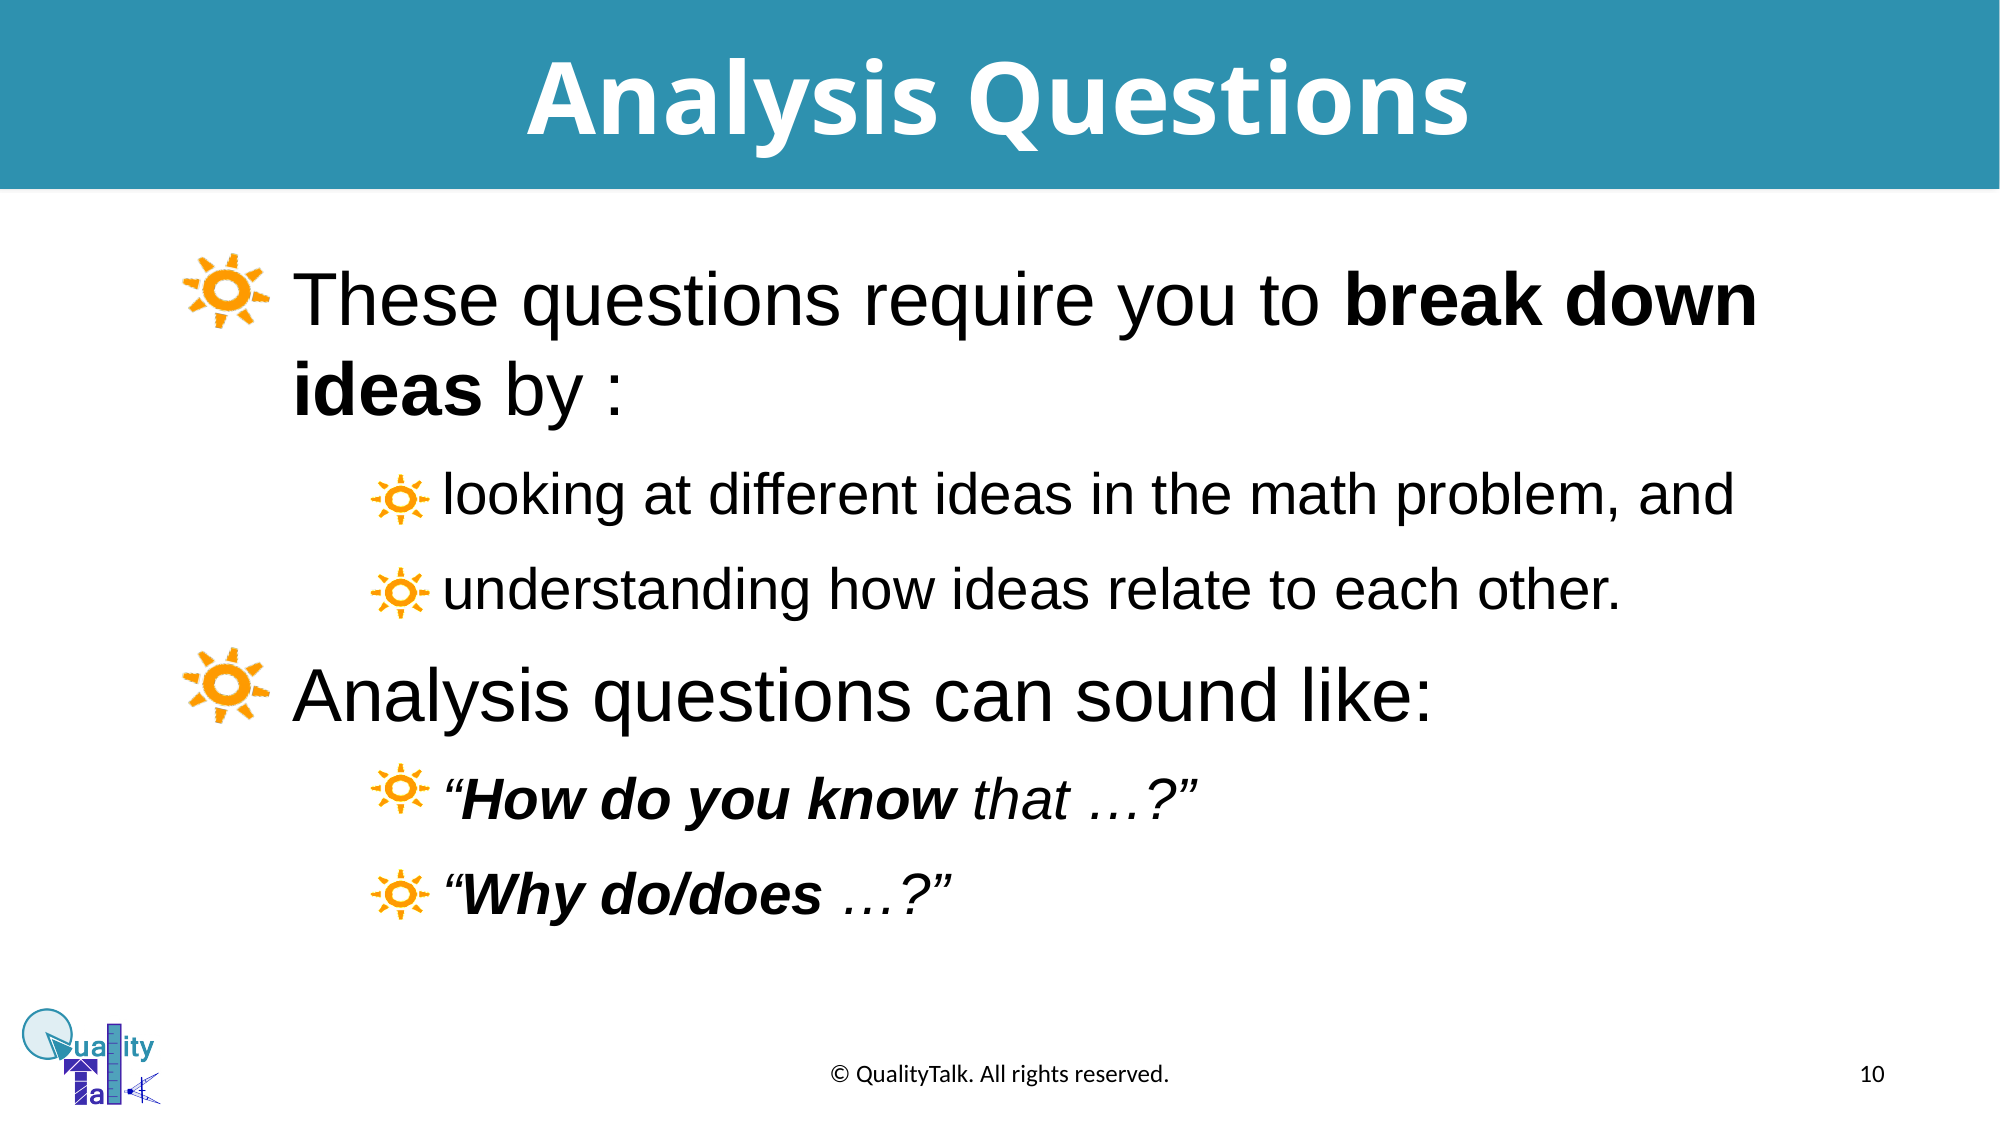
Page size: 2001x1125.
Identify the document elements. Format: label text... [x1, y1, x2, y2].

picture [369, 473, 430, 526]
slide_number 10 [1433, 1042, 1900, 1103]
picture [174, 638, 277, 732]
picture [174, 244, 277, 337]
text_box These questions require you to break down ideas by : looking at different ideas in the math problem, and understanding how ideas relate to each other. Analysis questions can sound like: “How do you know that …?” “Why do/does …?” [277, 243, 1872, 1012]
picture [369, 762, 430, 814]
text_box Analysis Questions [0, 0, 2000, 191]
picture [0, 994, 217, 1125]
picture [369, 868, 430, 920]
picture [369, 566, 430, 619]
footer © QualityTalk. All rights reserved. [683, 1042, 1317, 1103]
